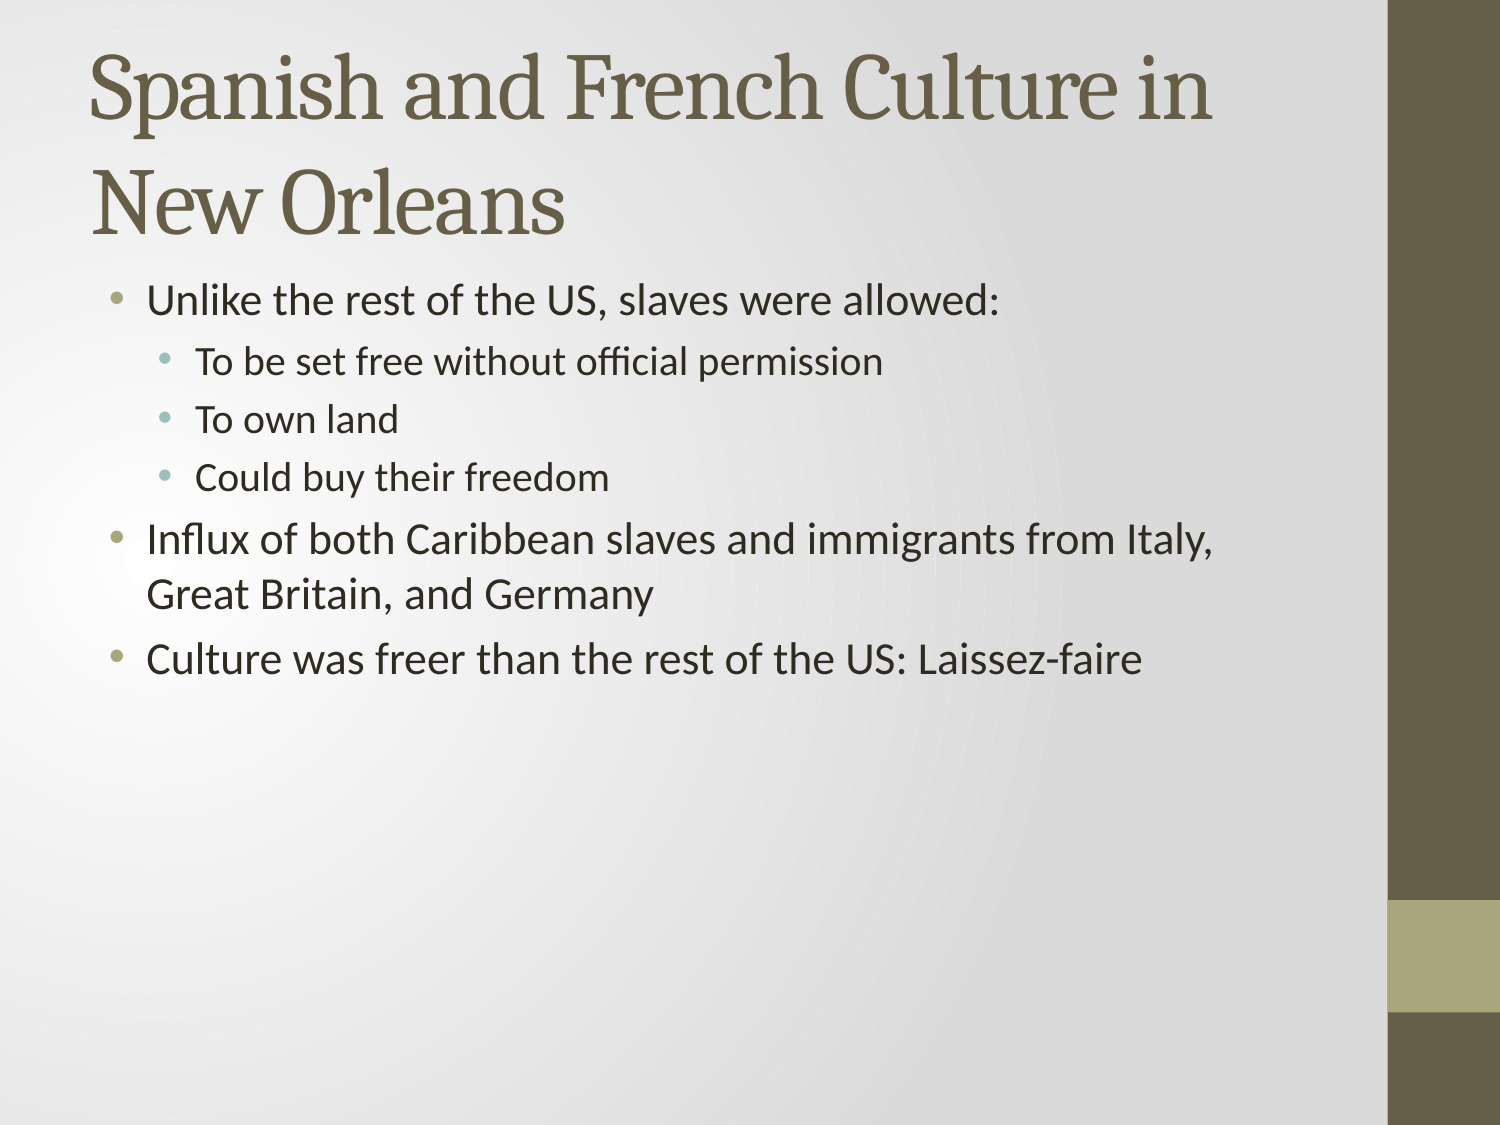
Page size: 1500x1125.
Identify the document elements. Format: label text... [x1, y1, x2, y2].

title Spanish and French Culture in New Orleans [75, 45, 1325, 233]
list Unlike the rest of the US, slaves were allowed: To be set free without official permission To own land Could buy their freedom Influx of both Caribbean slaves and immigrants from Italy, Great Britain, and Germany Culture was freer than the rest of the US: Laissez-faire [75, 262, 1325, 1050]
